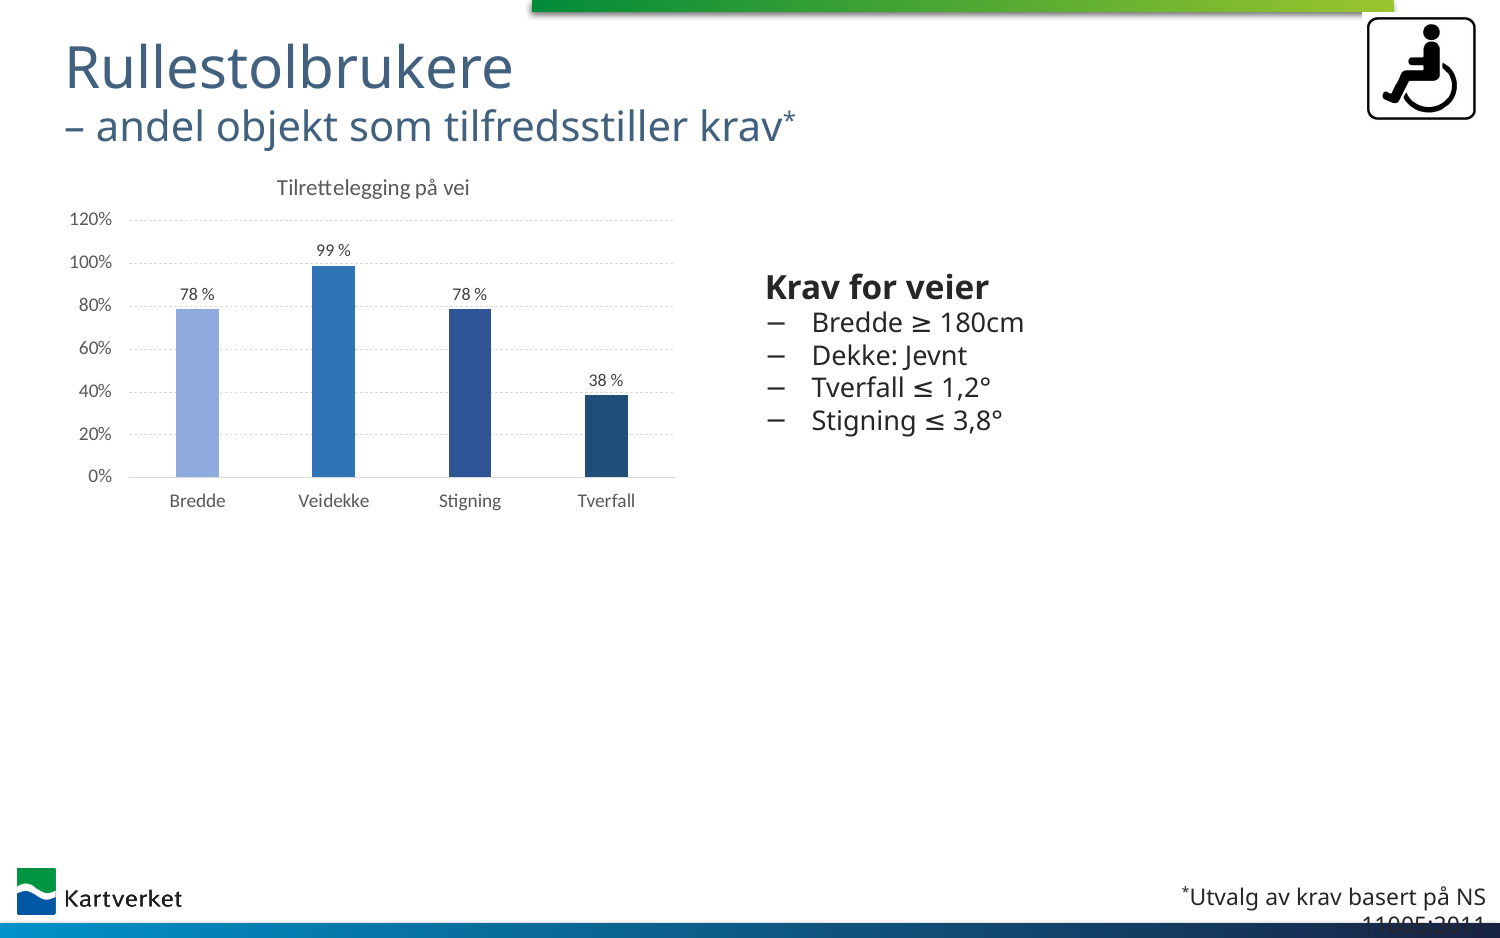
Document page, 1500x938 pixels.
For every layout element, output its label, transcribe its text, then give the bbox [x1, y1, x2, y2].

picture [1362, 12, 1481, 126]
picture [62, 166, 685, 519]
text_box Krav for veier Bredde ≥ 180cm Dekke: Jevnt Tverfall ≤ 1,2° Stigning ≤ 3,8° [750, 258, 1234, 444]
text_box Rullestolbrukere – andel objekt som tilfredsstiller krav* [49, 25, 1431, 158]
text_box *Utvalg av krav basert på NS 11005:2011 [1068, 873, 1500, 938]
